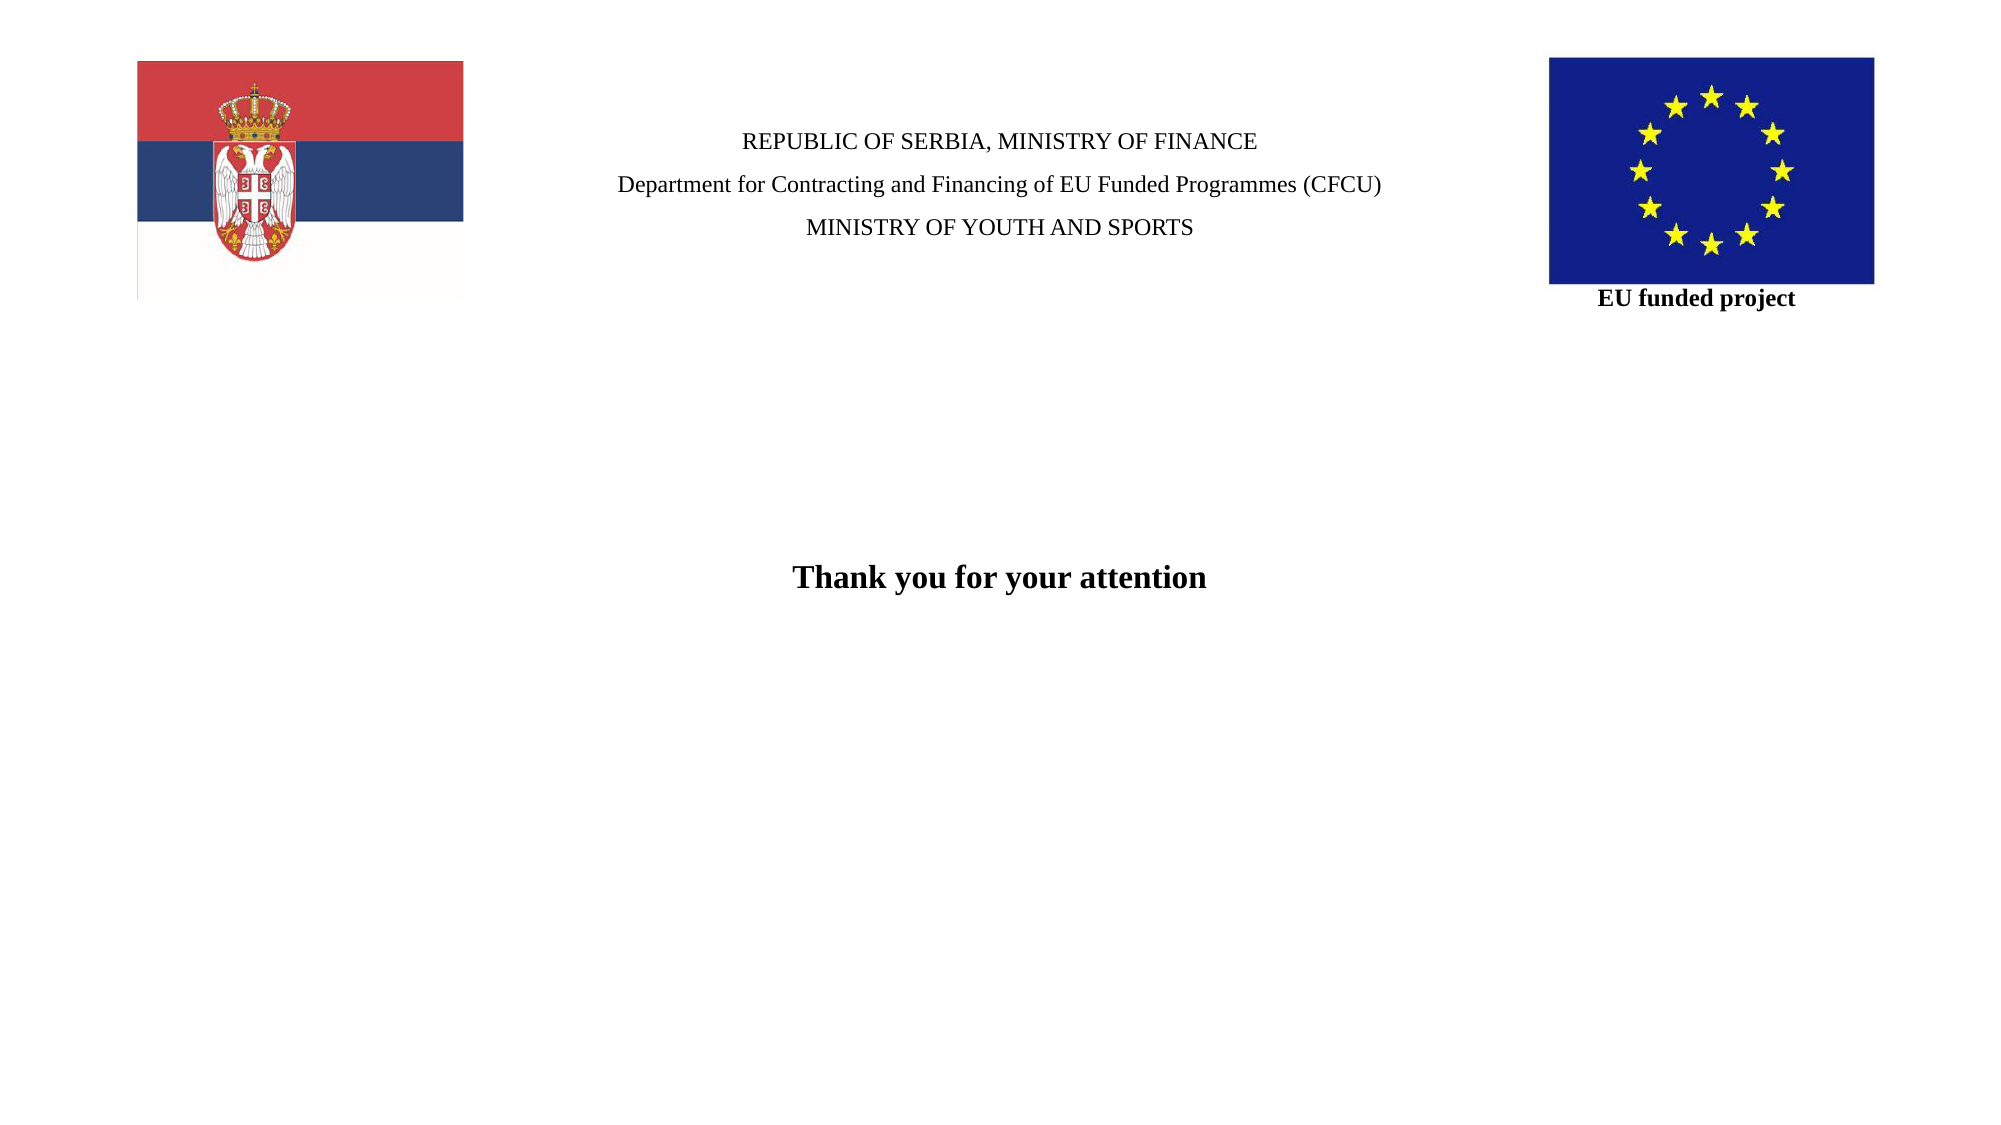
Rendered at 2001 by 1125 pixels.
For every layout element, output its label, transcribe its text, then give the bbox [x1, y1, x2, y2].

list EU funded project Thank you for your attention [137, 277, 1863, 1014]
picture [1542, 51, 1879, 289]
title REPUBLIC OF SERBIA, MINISTRY OF FINANCE Department for Contracting and Financing of EU Funded Programmes (CFCU) MINISTRY OF YOUTH AND SPORTS [137, 59, 1542, 277]
picture [137, 61, 464, 300]
